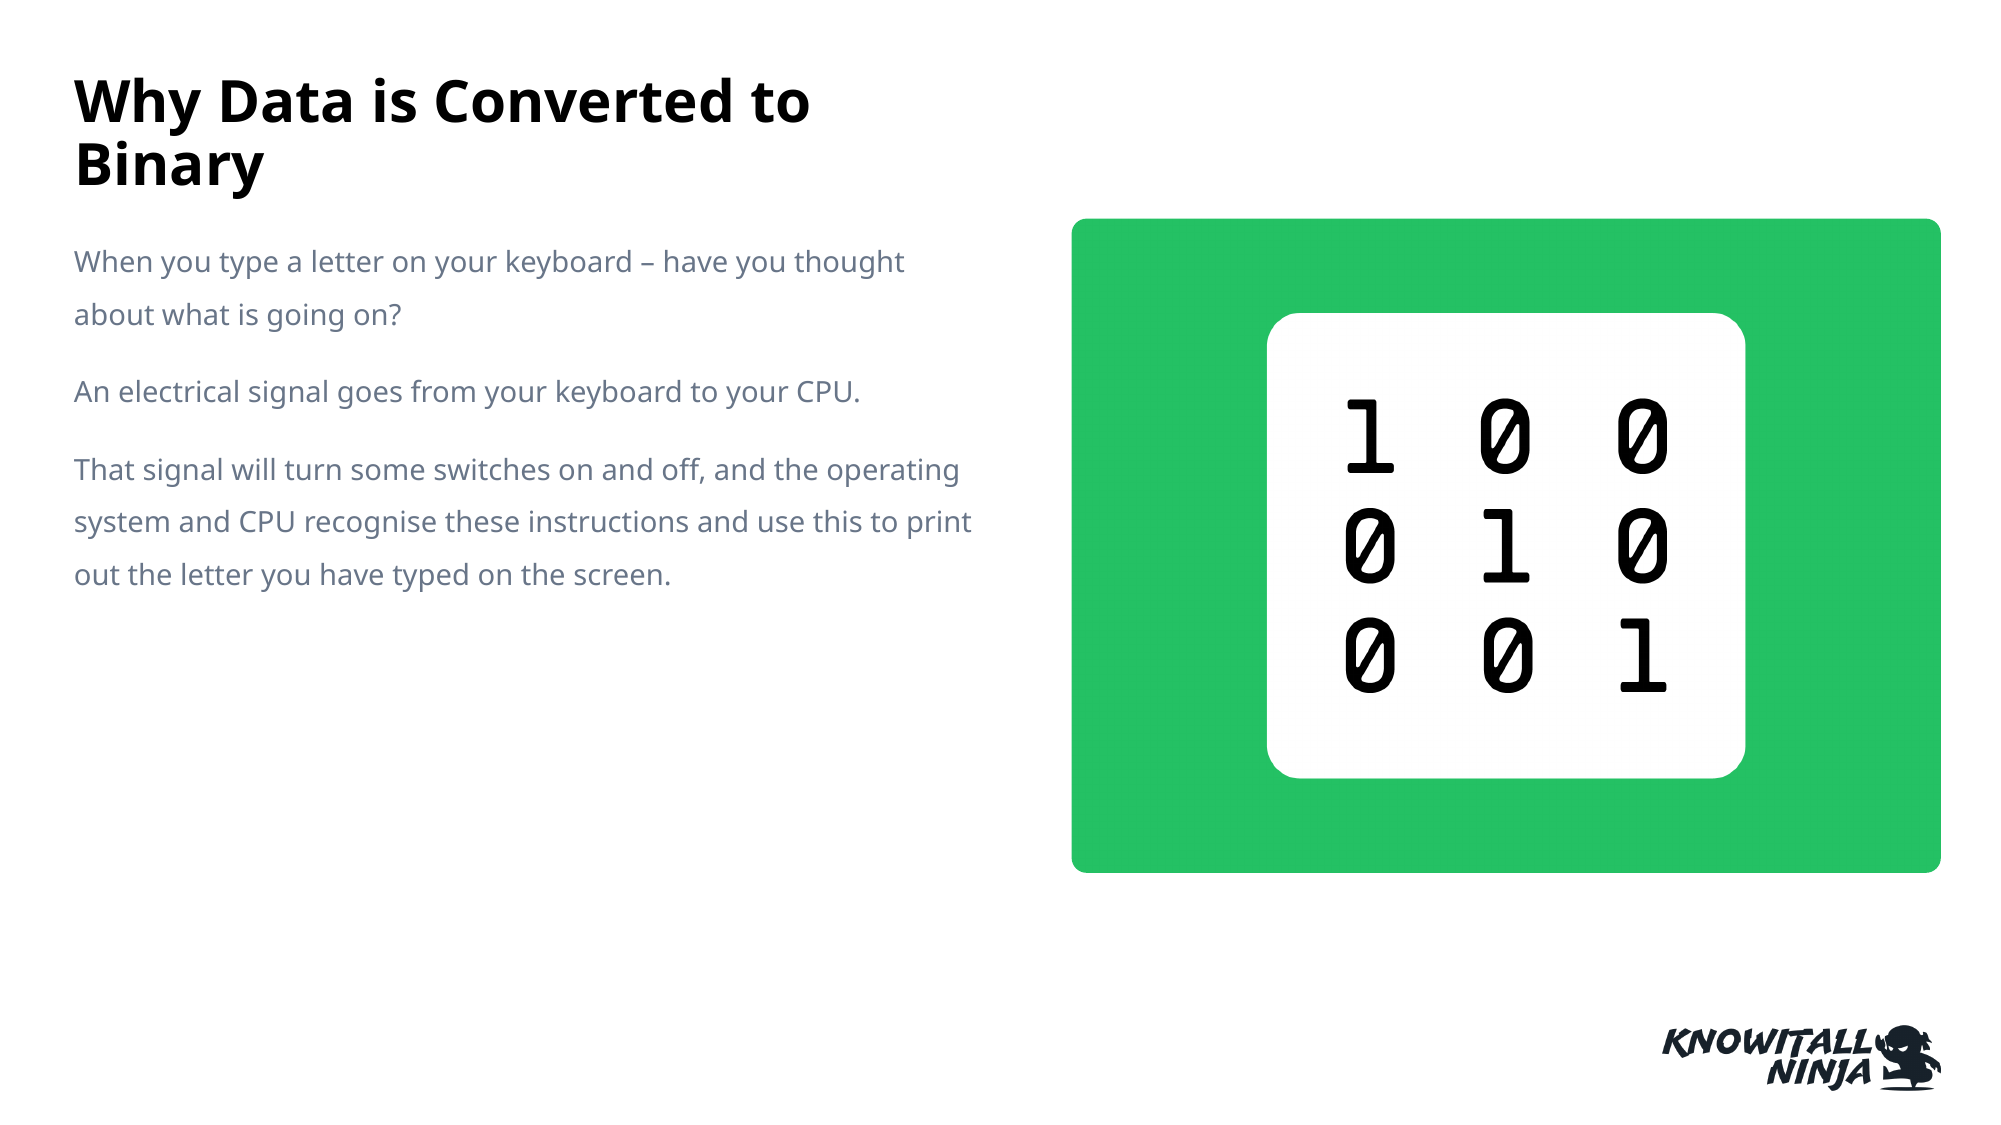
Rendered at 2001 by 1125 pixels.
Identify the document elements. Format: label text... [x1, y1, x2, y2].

title Why Data is Converted to Binary [59, 117, 1000, 206]
picture [1662, 1025, 1941, 1091]
list When you type a letter on your keyboard – have you thought about what is going on? An electrical signal goes from your keyboard to your CPU. That signal will turn some switches on and off, and the operating system and CPU recognise these instructions and use this to print out the letter you have typed on the screen. [59, 218, 1000, 1091]
picture [1071, 218, 1942, 874]
